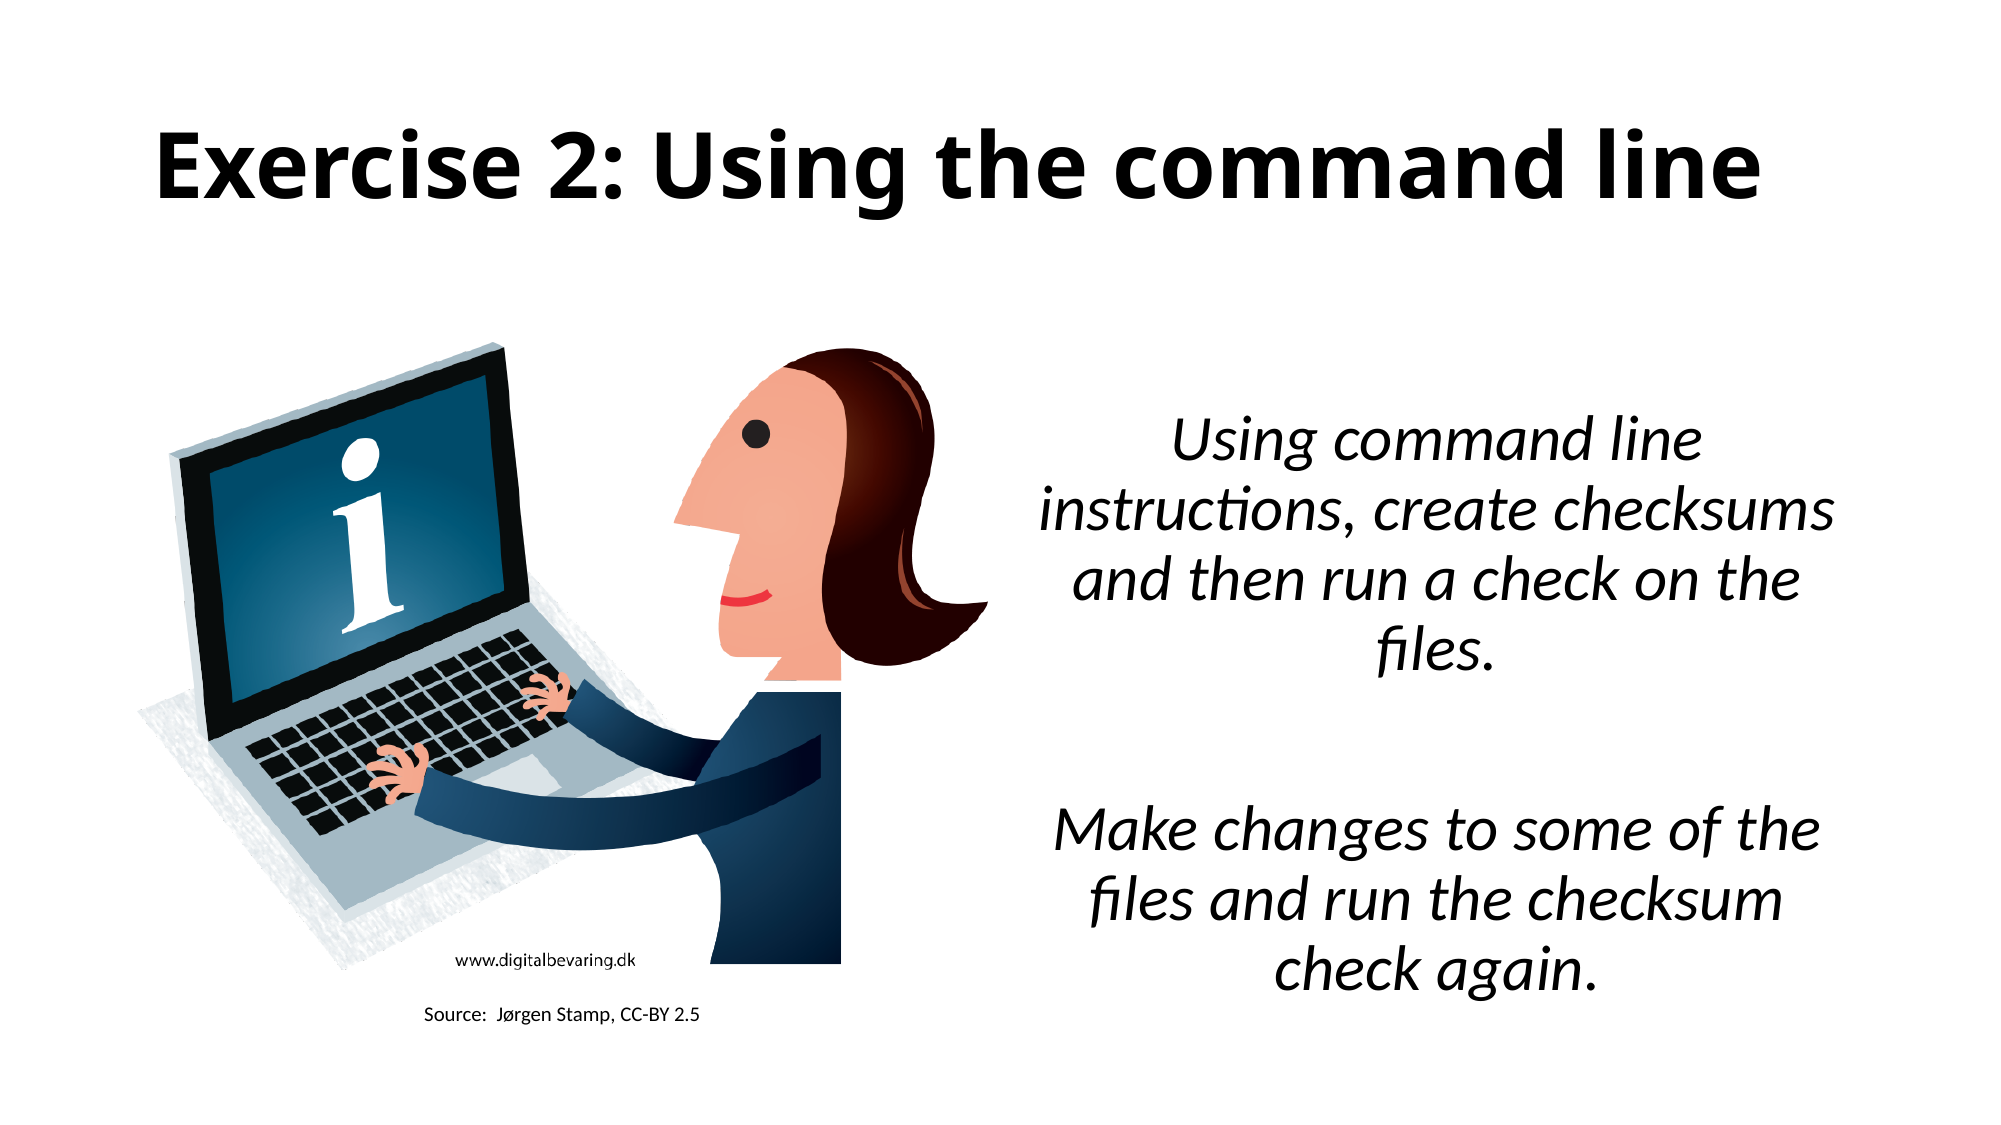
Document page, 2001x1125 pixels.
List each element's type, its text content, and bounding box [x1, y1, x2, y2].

text_box Source: Jørgen Stamp, CC-BY 2.5 [409, 993, 716, 1033]
list Using command line instructions, create checksums and then run a check on the files. Make changes to some of the files and run the checksum check again. [1012, 299, 1863, 1014]
title Exercise 2: Using the command line [137, 59, 1863, 278]
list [137, 343, 988, 970]
